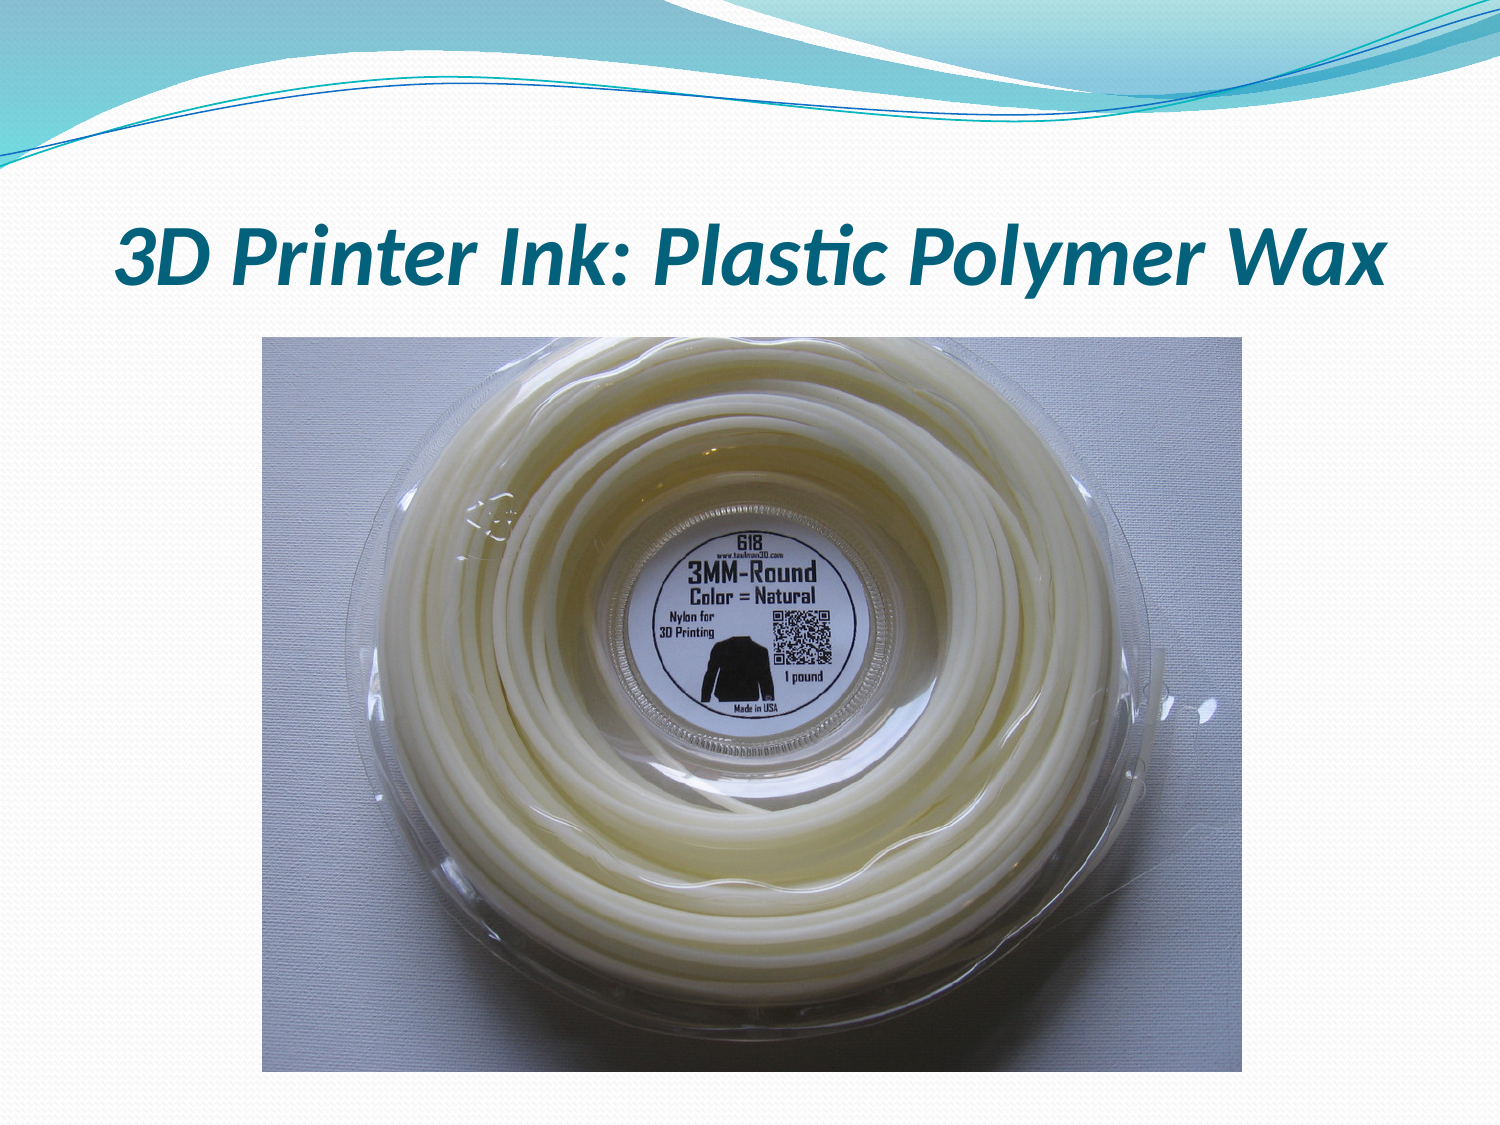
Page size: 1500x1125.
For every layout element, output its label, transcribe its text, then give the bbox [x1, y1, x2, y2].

picture [262, 337, 1242, 1072]
title 3D Printer Ink: Plastic Polymer Wax [24, 115, 1475, 303]
